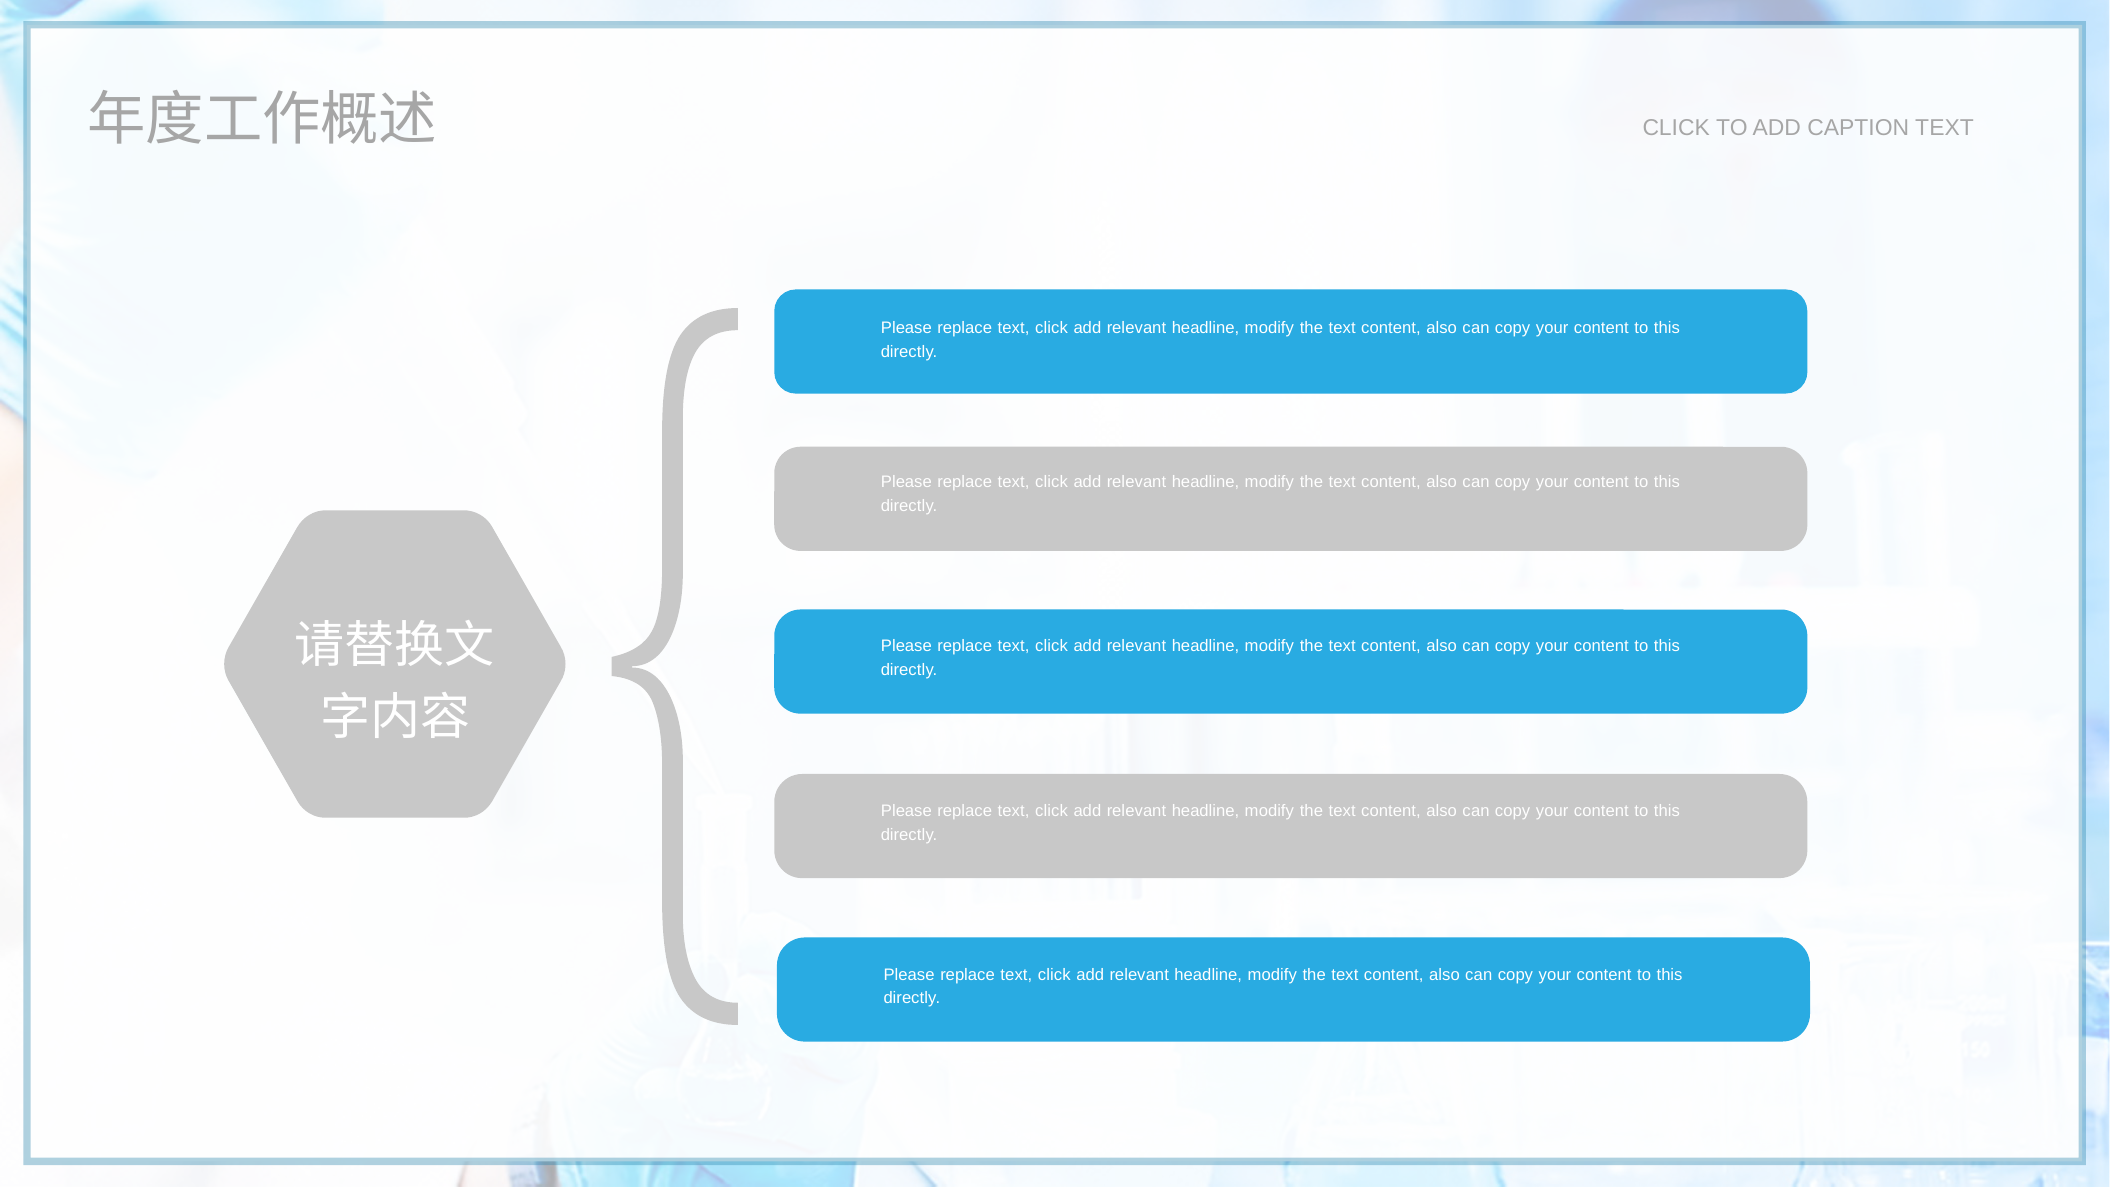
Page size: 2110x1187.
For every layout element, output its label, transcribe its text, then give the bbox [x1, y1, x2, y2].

text_box Please replace text, click add relevant headline, modify the text content, also can copy your content to this directly. [880, 467, 1682, 516]
text_box Please replace text, click add relevant headline, modify the text content, also can copy your content to this directly. [880, 795, 1682, 844]
text_box Please replace text, click add relevant headline, modify the text content, also can copy your content to this directly. [880, 312, 1682, 361]
text_box Please replace text, click add relevant headline, modify the text content, also can copy your content to this directly. [880, 631, 1682, 680]
text_box [773, 288, 1809, 395]
text_box [773, 772, 1809, 880]
text_box [773, 445, 1809, 552]
text_box [611, 308, 738, 1025]
text_box [773, 608, 1809, 715]
text_box Please replace text, click add relevant headline, modify the text content, also can copy your content to this directly. [883, 959, 1685, 1008]
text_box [87, 78, 2022, 153]
text_box [224, 510, 566, 818]
text_box [775, 936, 1812, 1043]
text_box 请替换文字内容 [290, 600, 500, 745]
